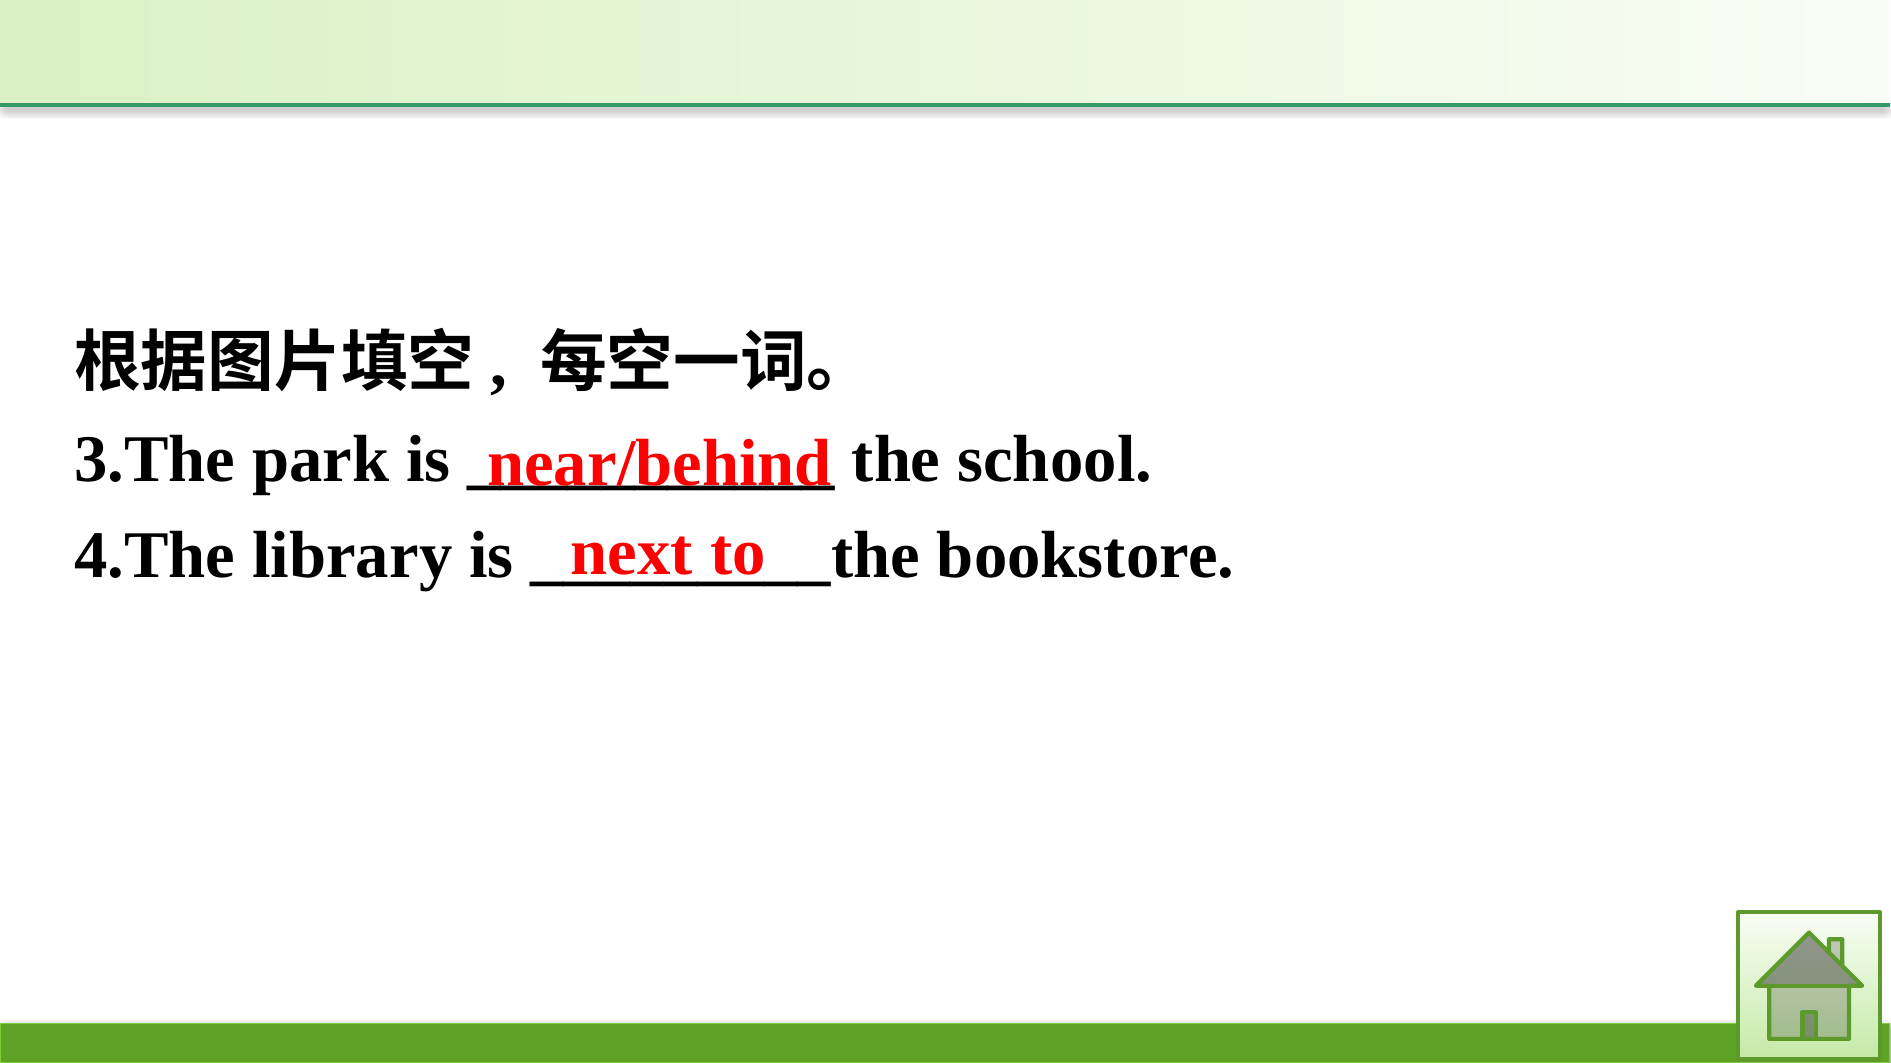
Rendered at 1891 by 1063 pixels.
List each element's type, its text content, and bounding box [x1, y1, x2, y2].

text_box near/behind [472, 395, 848, 507]
text_box next to [556, 500, 781, 596]
text_box 根据图片填空, 每空一词。 3.The park is ___________ the school. 4.The library is _________the bookstore. [59, 295, 1833, 598]
